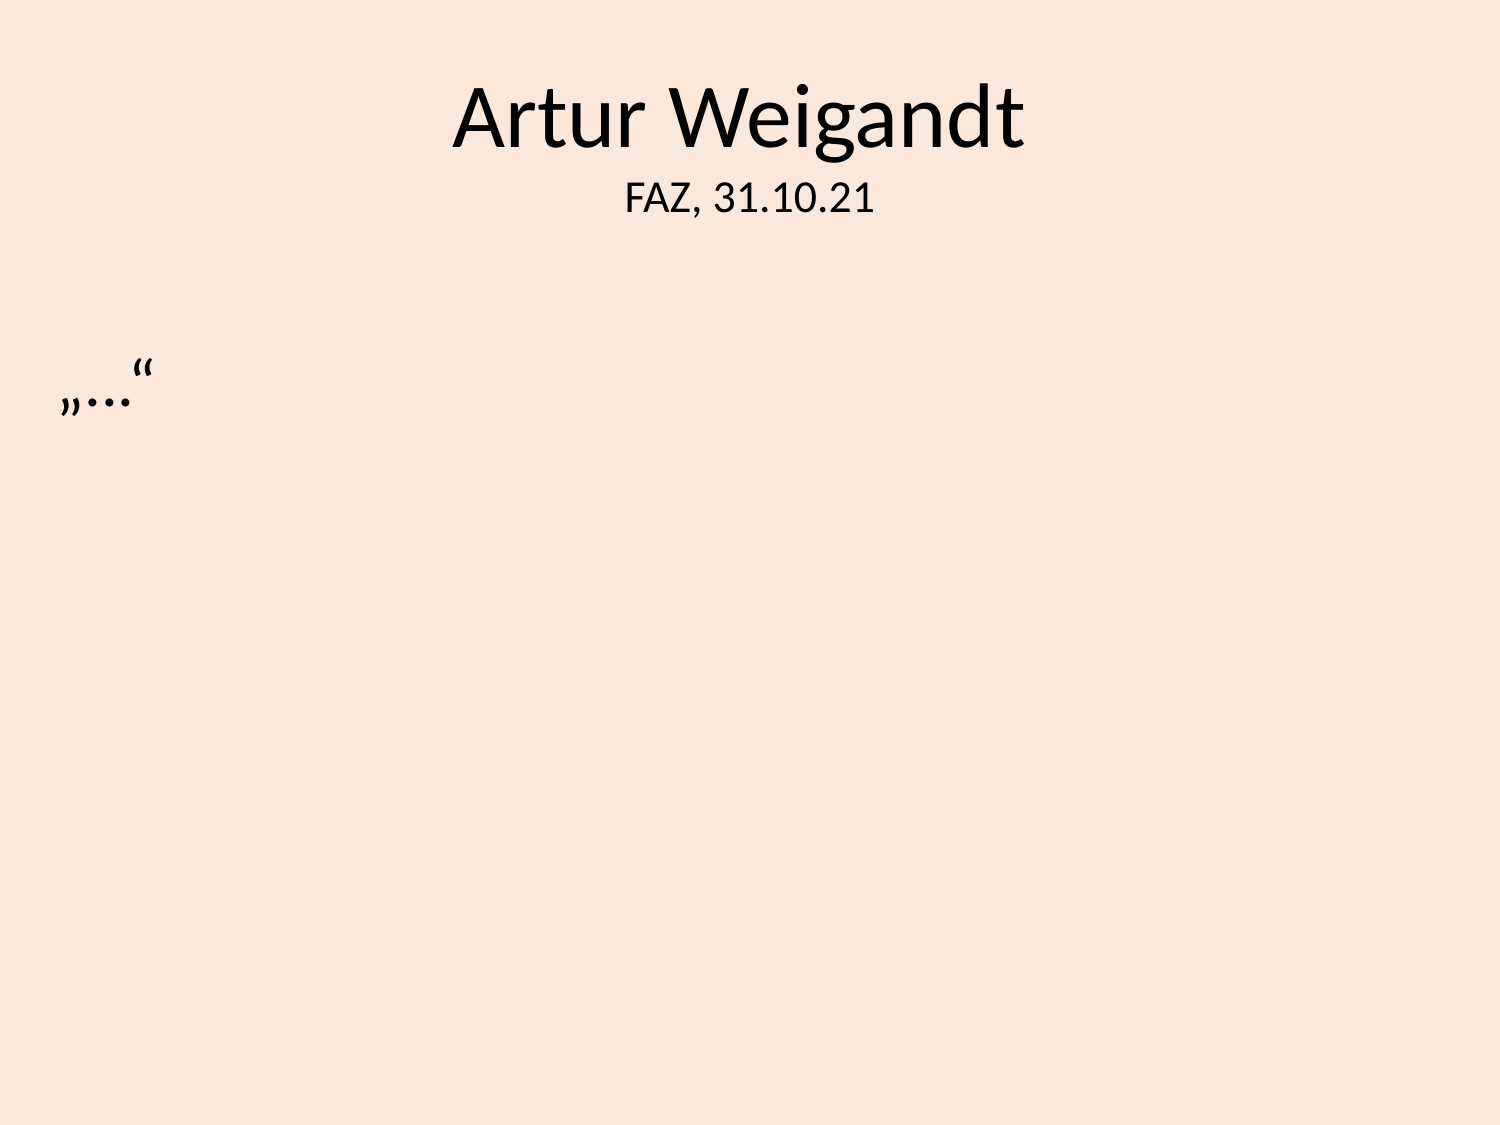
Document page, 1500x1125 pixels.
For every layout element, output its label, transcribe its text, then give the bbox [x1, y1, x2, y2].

list „...“ [41, 332, 1425, 1106]
title Artur Weigandt FAZ, 31.10.21 [75, 45, 1425, 233]
